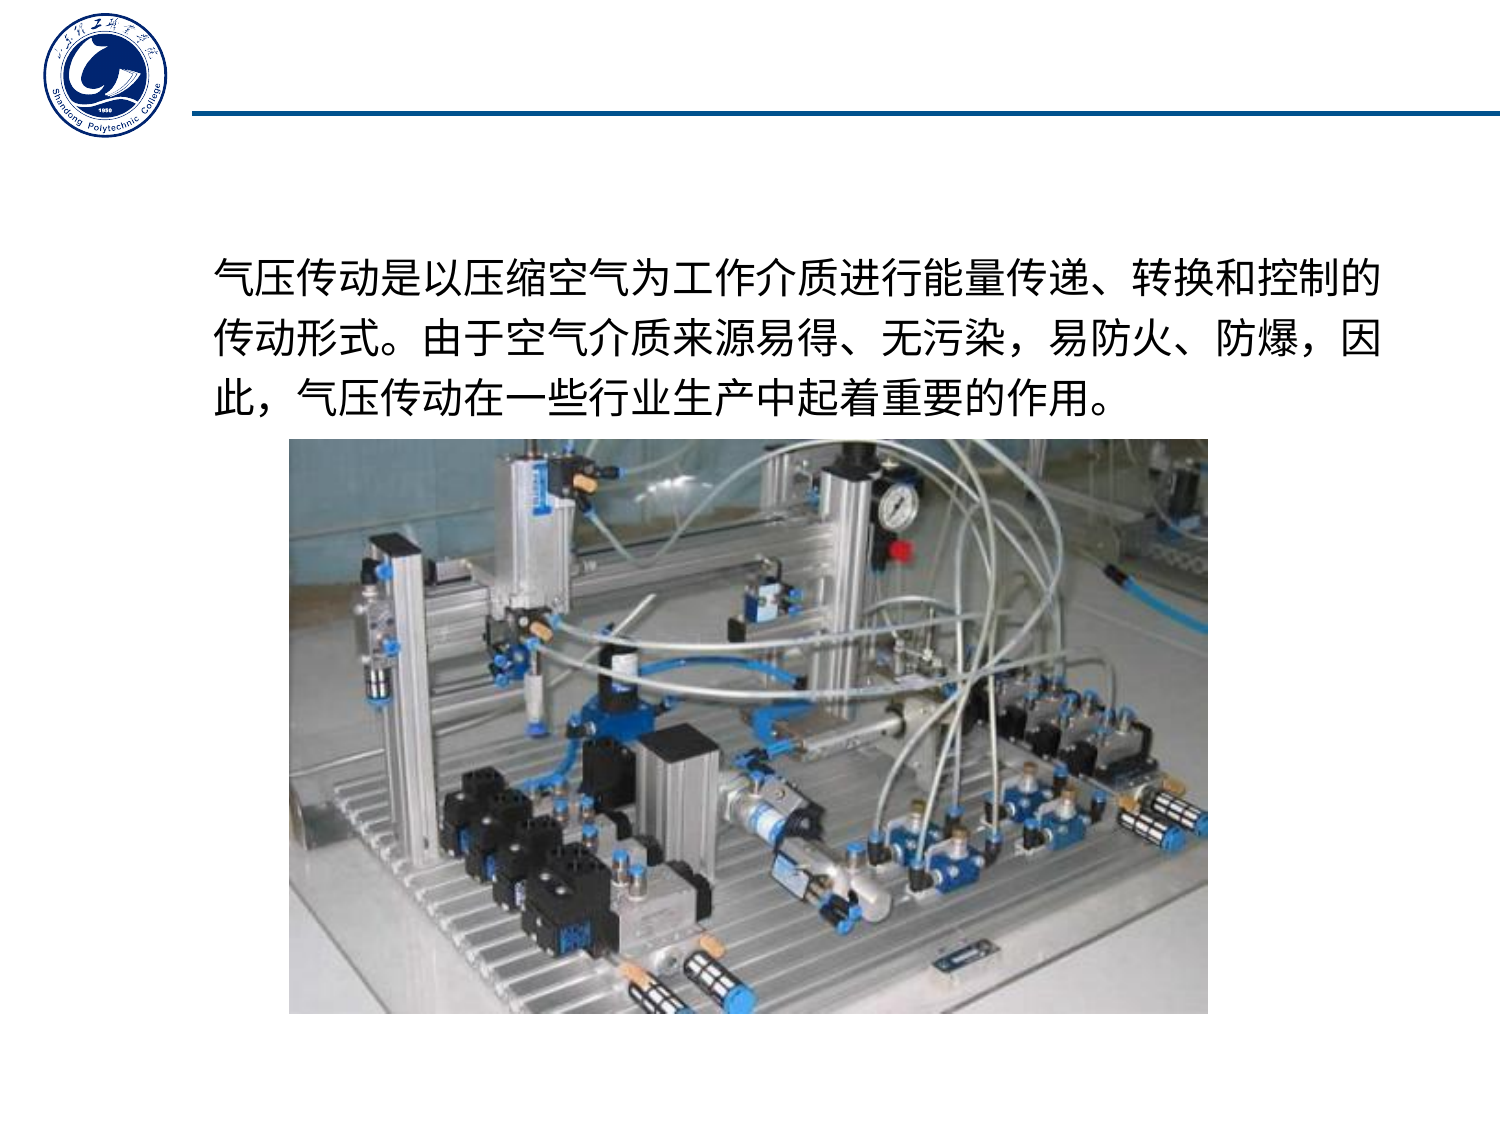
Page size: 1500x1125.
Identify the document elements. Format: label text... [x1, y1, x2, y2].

picture [289, 438, 1208, 1014]
picture [43, 7, 174, 138]
text_box 气压传动是以压缩空气为工作介质进行能量传递、转换和控制的传动形式。由于空气介质来源易得、无污染，易防火、防爆，因此，气压传动在一些行业生产中起着重要的作用。 [198, 234, 1427, 490]
